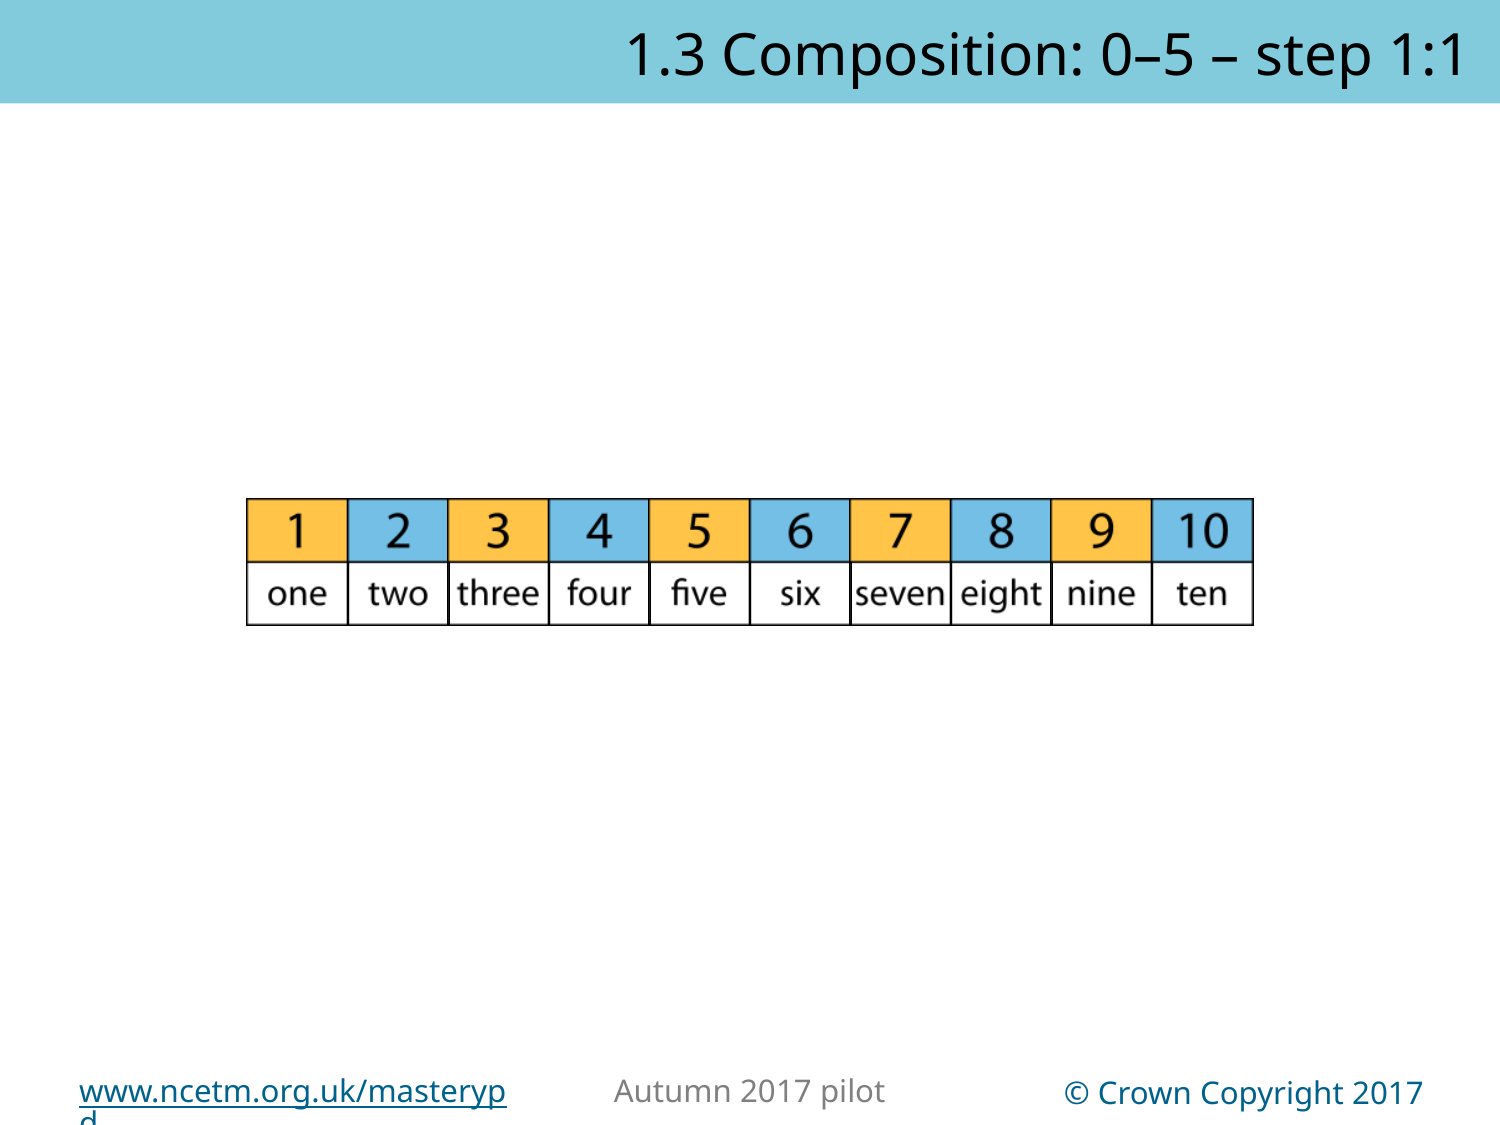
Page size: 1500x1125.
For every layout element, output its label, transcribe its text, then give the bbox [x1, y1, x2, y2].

list 1.3 Composition: 0–5 – step 1:1 [0, 0, 1500, 104]
picture [246, 497, 1254, 626]
